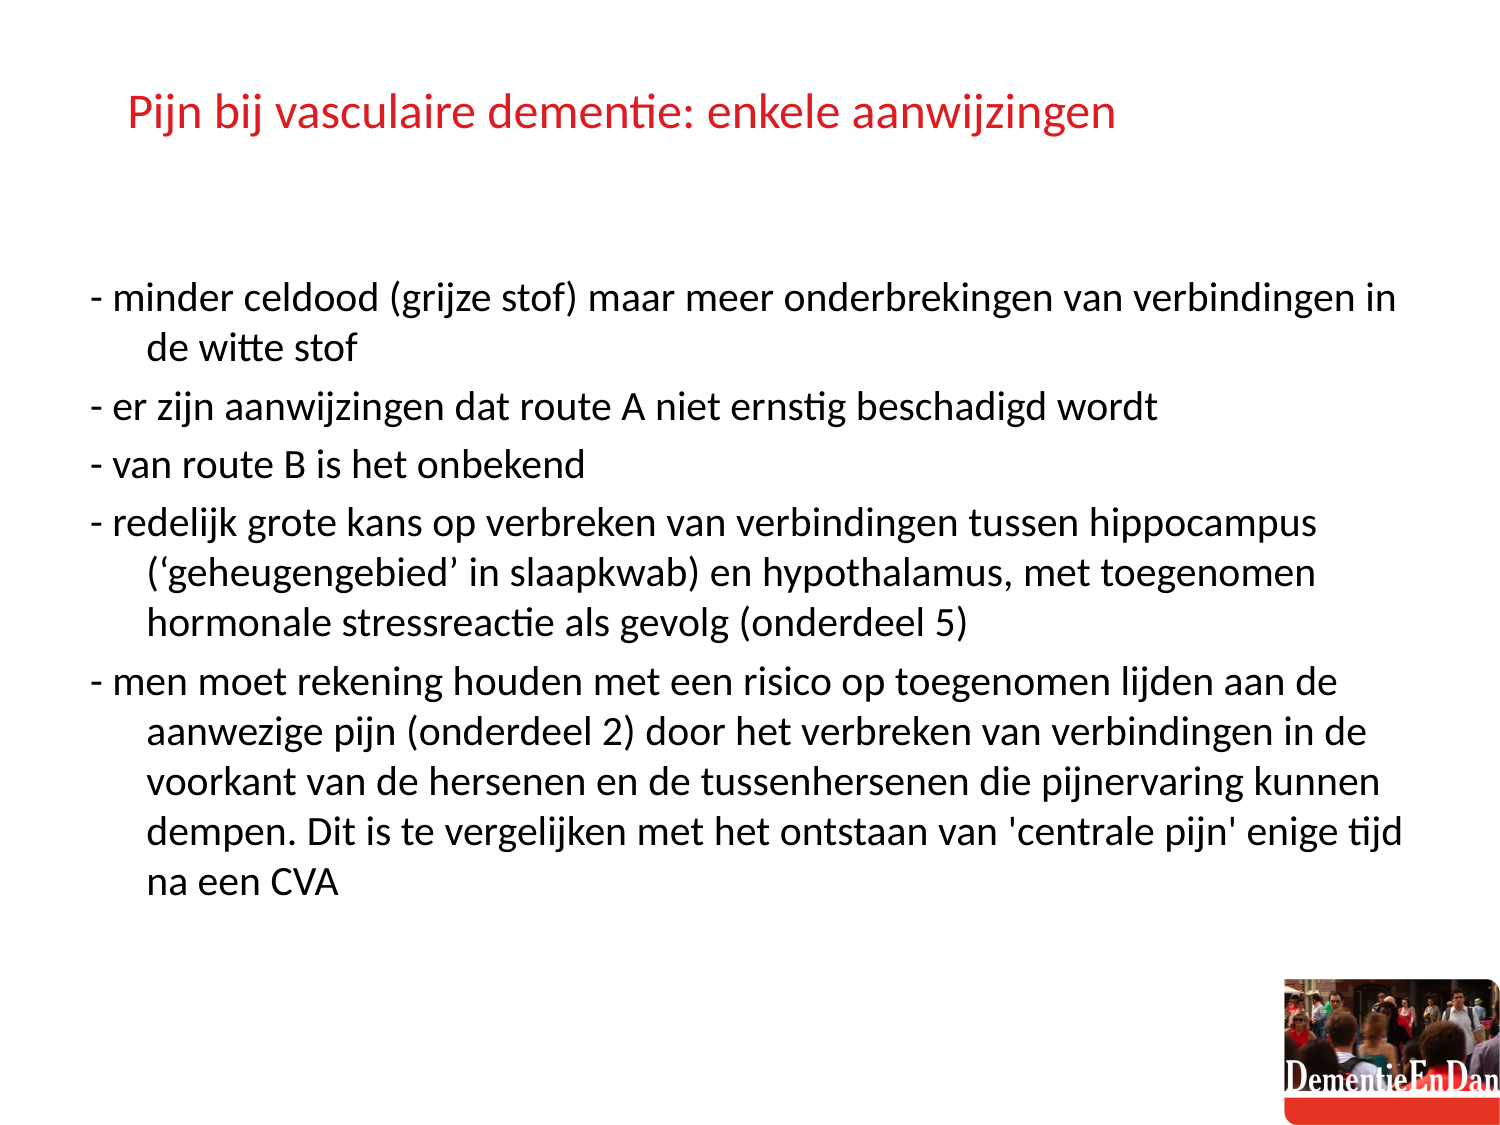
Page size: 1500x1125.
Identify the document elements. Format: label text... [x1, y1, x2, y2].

list - minder celdood (grijze stof) maar meer onderbrekingen van verbindingen in de witte stof - er zijn aanwijzingen dat route A niet ernstig beschadigd wordt - van route B is het onbekend - redelijk grote kans op verbreken van verbindingen tussen hippocampus (‘geheugengebied’ in slaapkwab) en hypothalamus, met toegenomen hormonale stressreactie als gevolg (onderdeel 5) - men moet rekening houden met een risico op toegenomen lijden aan de aanwezige pijn (onderdeel 2) door het verbreken van verbindingen in de voorkant van de hersenen en de tussenhersenen die pijnervaring kunnen dempen. Dit is te vergelijken met het ontstaan van 'centrale pijn' enige tijd na een CVA [75, 262, 1425, 925]
text_box Pijn bij vasculaire dementie: enkele aanwijzingen [112, 71, 1400, 146]
picture [1283, 979, 1500, 1125]
